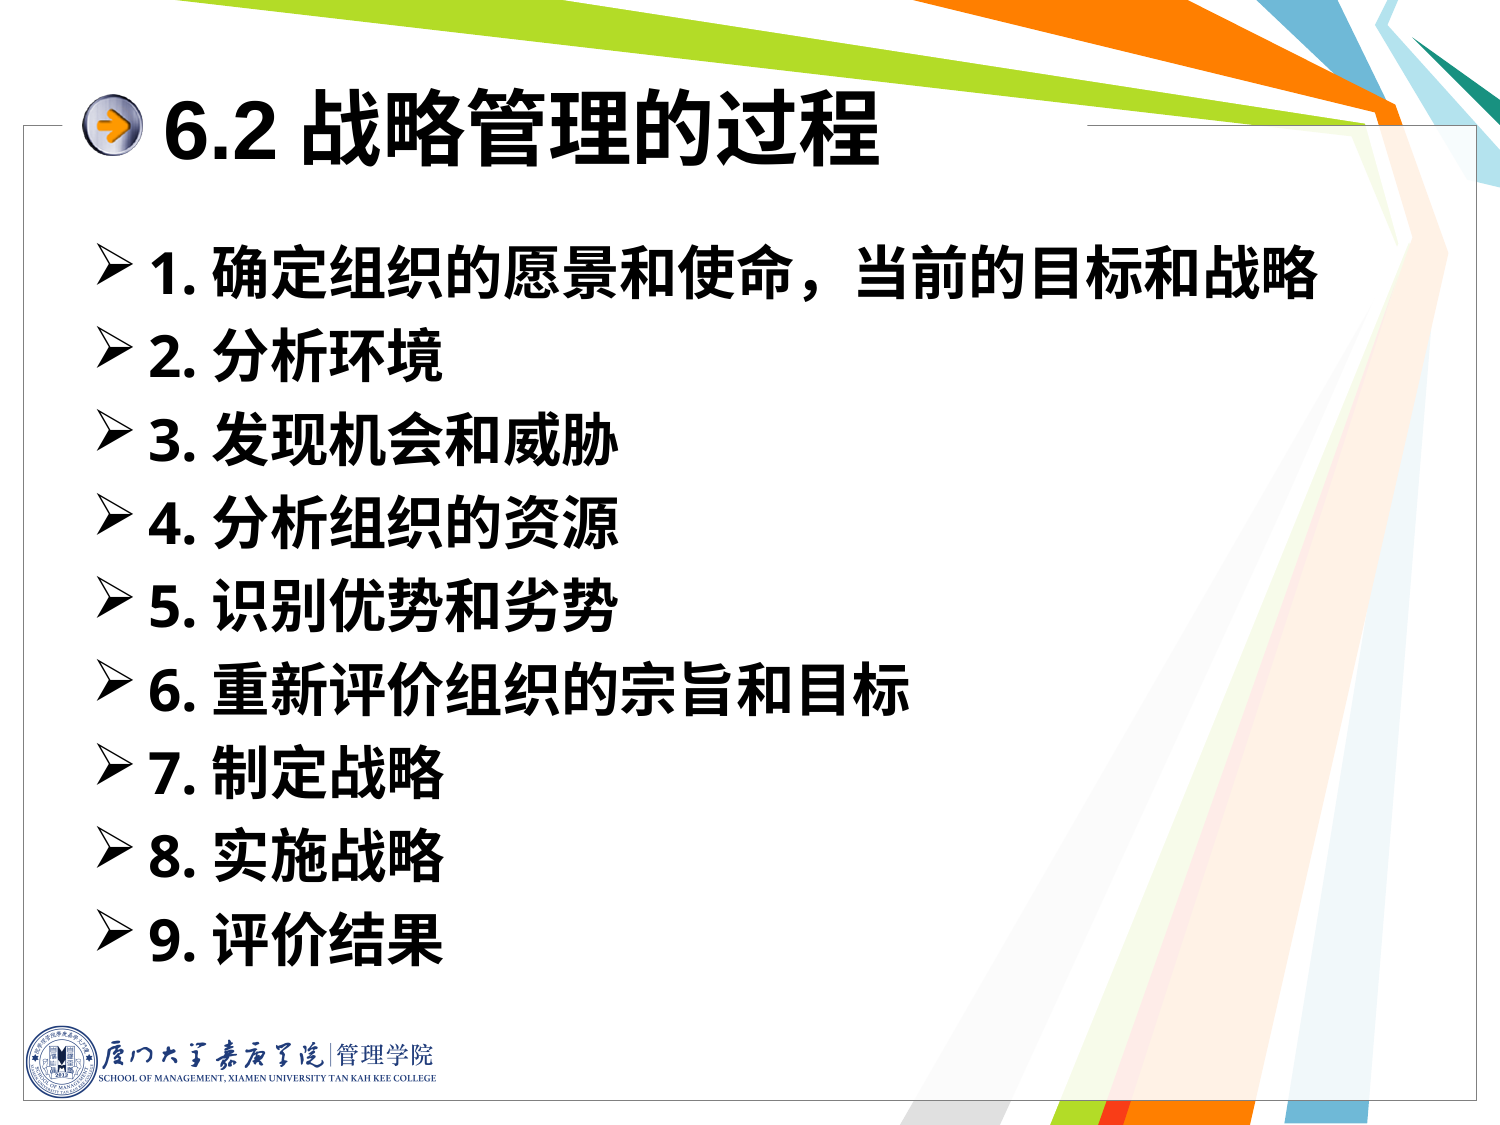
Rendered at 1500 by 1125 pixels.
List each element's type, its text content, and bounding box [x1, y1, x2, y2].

title 6.2战略管理的过程 [148, 32, 1182, 125]
picture [24, 1024, 438, 1100]
list 1.确定组织的愿景和使命，当前的目标和战略 2.分析环境 3.发现机会和威胁 4.分析组织的资源 5.识别优势和劣势 6.重新评价组织的宗旨和目标 7.制定战略 8.实施战略 9.评价结果 [76, 125, 1427, 986]
picture [82, 94, 143, 125]
